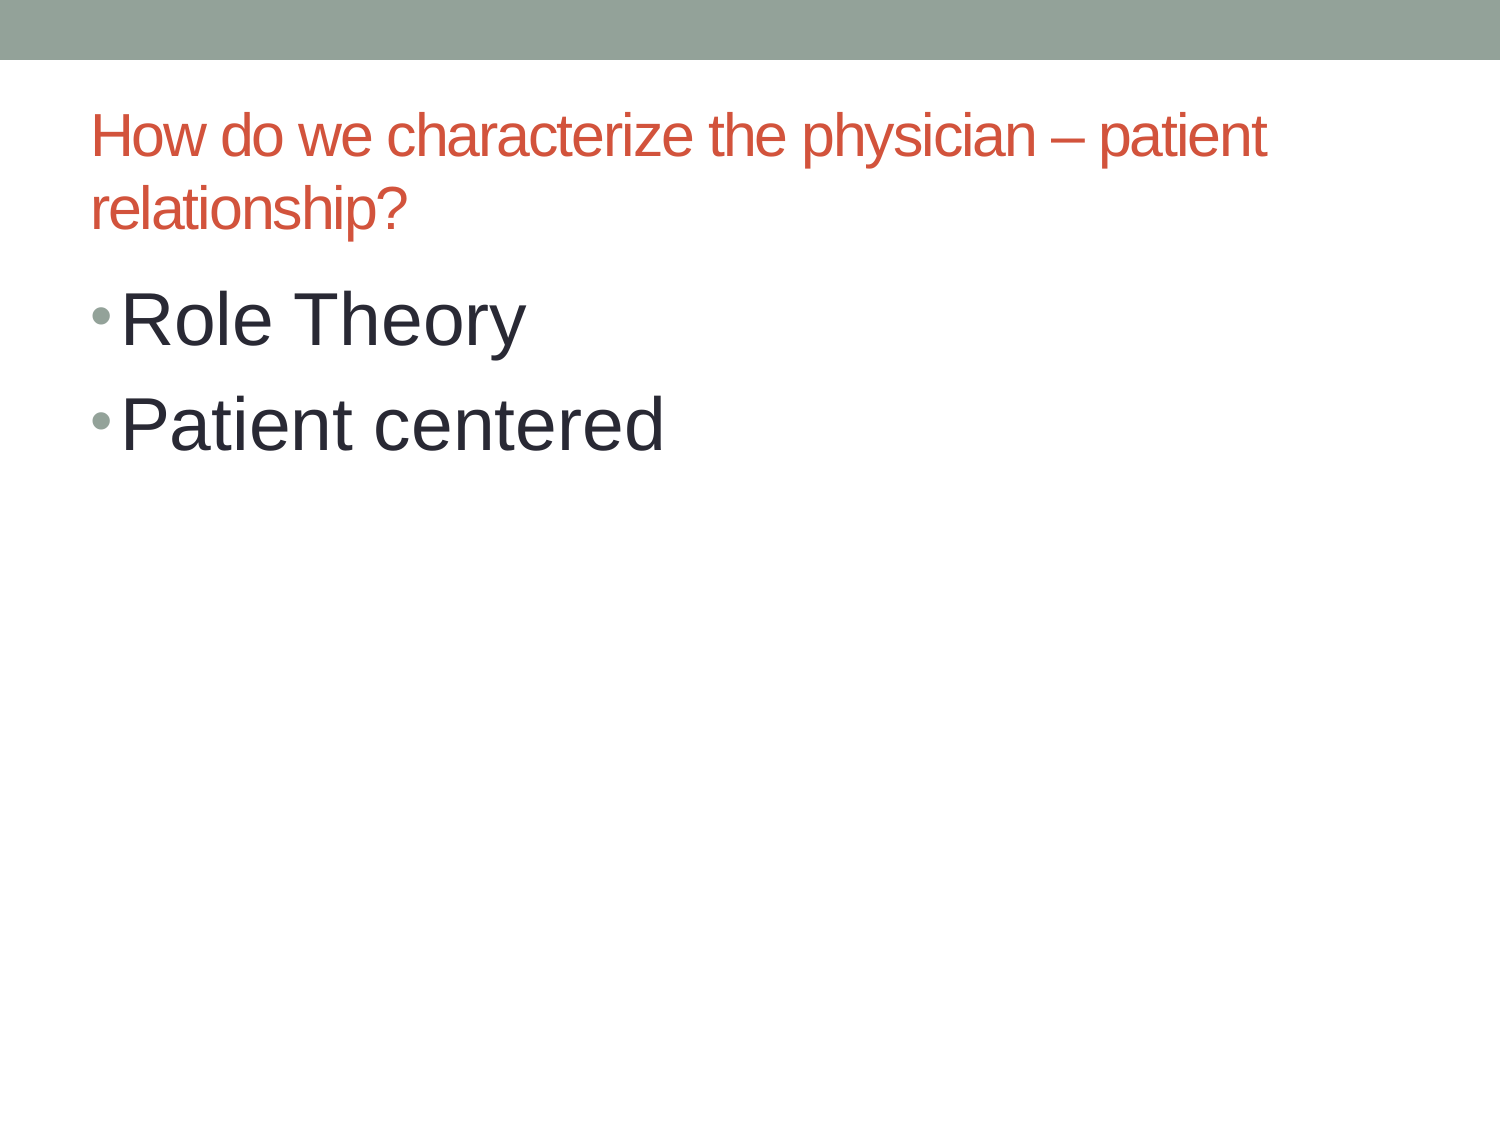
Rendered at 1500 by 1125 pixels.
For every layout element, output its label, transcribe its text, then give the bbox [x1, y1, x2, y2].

title How do we characterize the physician – patient relationship? [75, 87, 1425, 250]
list Role Theory Patient centered [75, 262, 1425, 1063]
